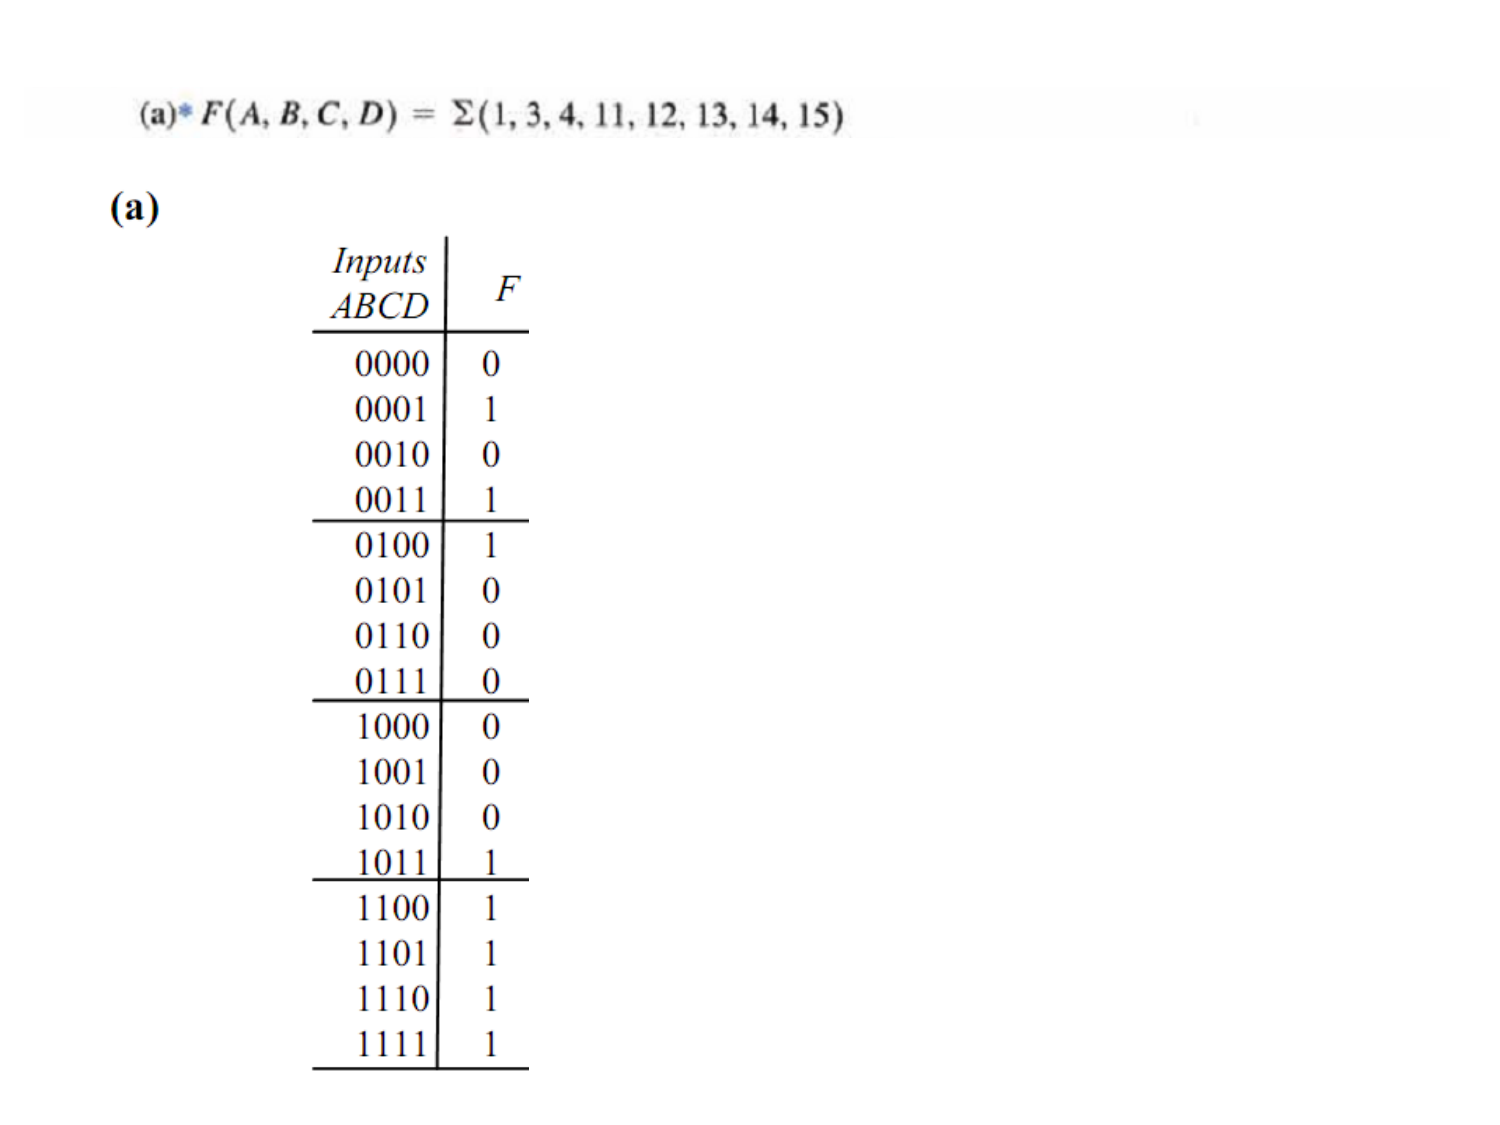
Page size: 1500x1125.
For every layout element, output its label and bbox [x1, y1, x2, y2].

picture [24, 87, 1451, 138]
picture [99, 187, 529, 1080]
